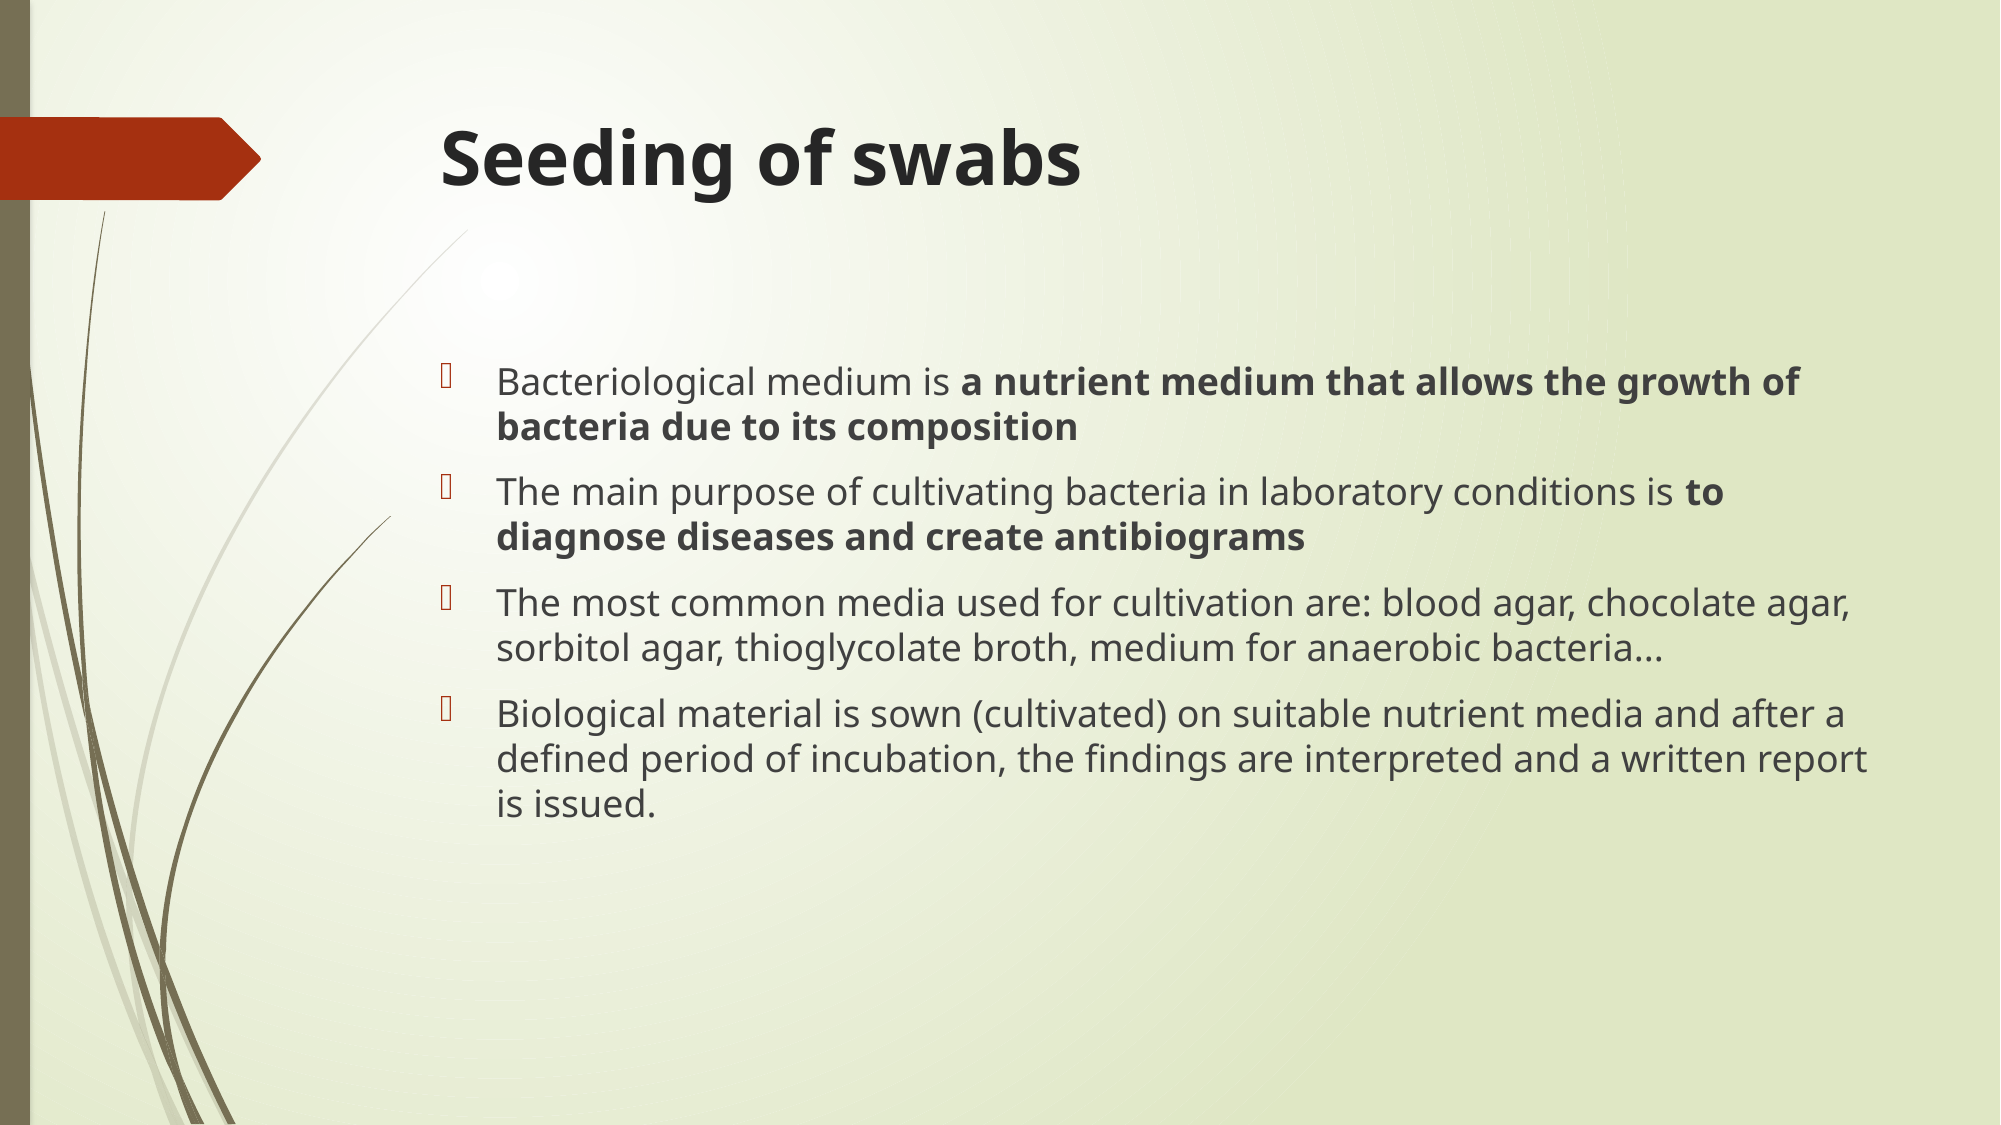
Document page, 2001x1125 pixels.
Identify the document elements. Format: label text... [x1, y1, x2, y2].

list Bacteriological medium is a nutrient medium that allows the growth of bacteria due to its composition The main purpose of cultivating bacteria in laboratory conditions is to diagnose diseases and create antibiograms The most common media used for cultivation are: blood agar, chocolate agar, sorbitol agar, thioglycolate broth, medium for anaerobic bacteria... Biological material is sown (cultivated) on suitable nutrient media and after a defined period of incubation, the findings are interpreted and a written report is issued. [424, 350, 1888, 970]
title Seeding of swabs [425, 102, 1888, 313]
